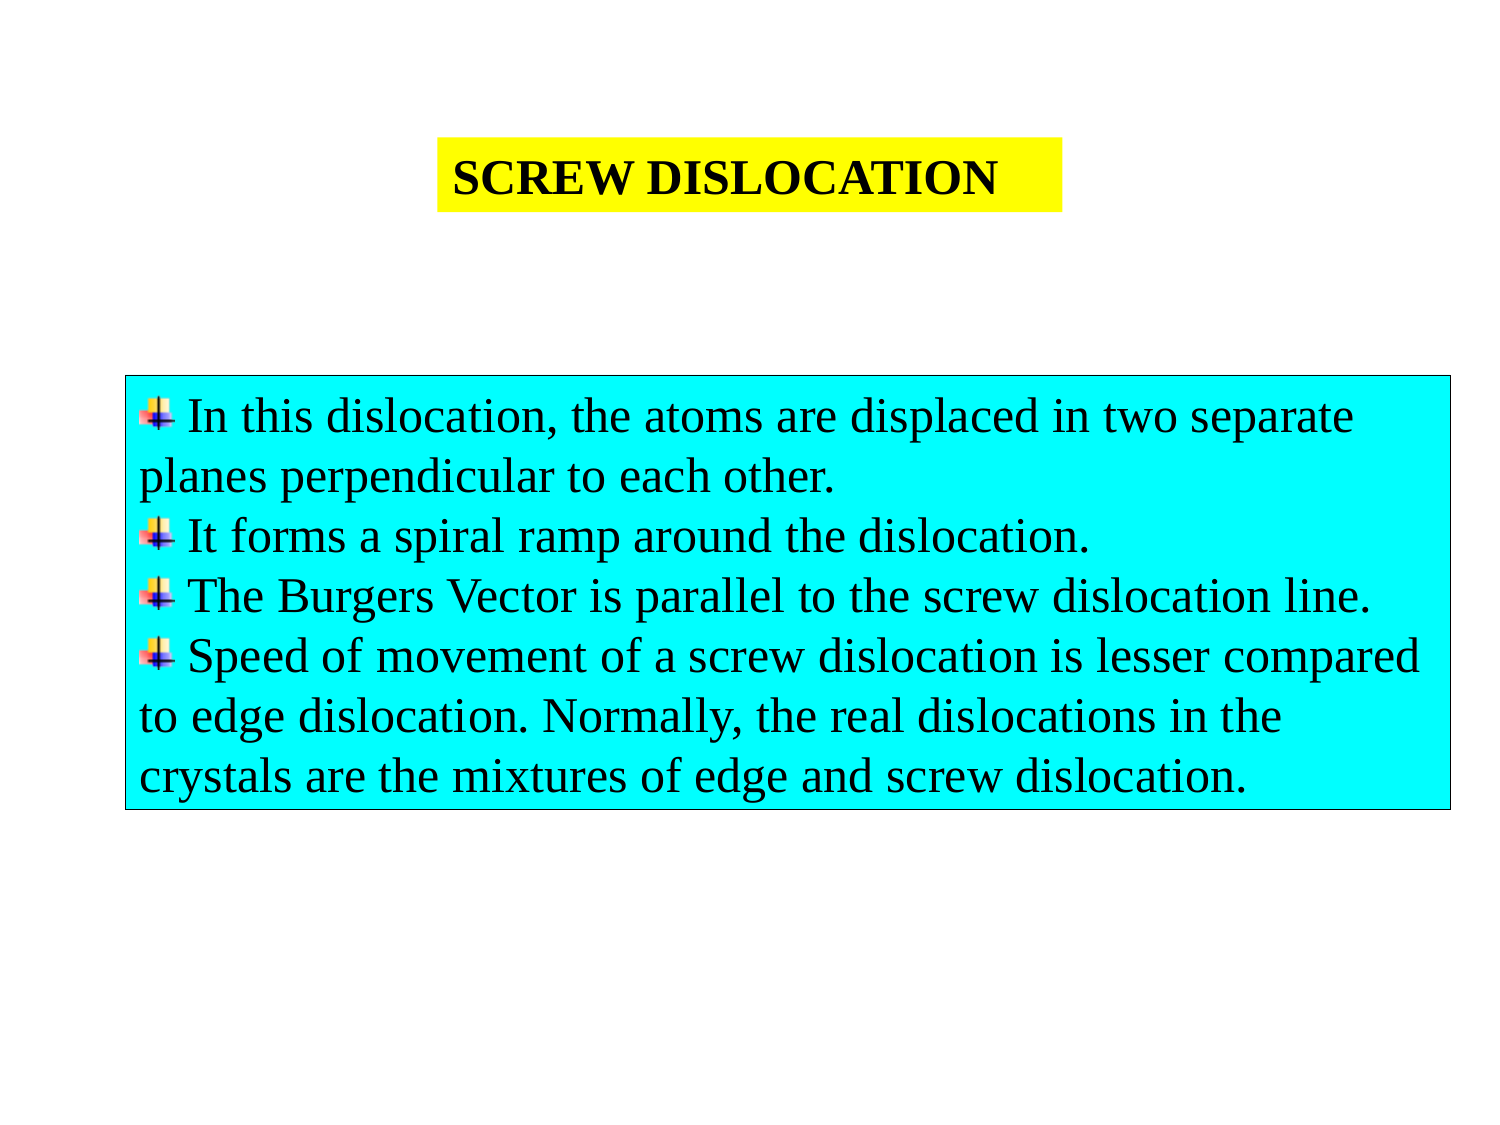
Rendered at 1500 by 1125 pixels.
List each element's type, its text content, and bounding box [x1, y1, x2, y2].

picture [139, 574, 175, 610]
picture [139, 634, 175, 670]
text_box SCREW DISLOCATION [437, 137, 1063, 213]
picture [139, 514, 175, 550]
picture [139, 394, 175, 430]
text_box In this dislocation, the atoms are displaced in two separate planes perpendicular to each other. It forms a spiral ramp around the dislocation. The Burgers Vector is parallel to the screw dislocation line. Speed of movement of a screw dislocation is lesser compared to edge dislocation. Normally, the real dislocations in the crystals are the mixtures of edge and screw dislocation. [125, 374, 1450, 810]
